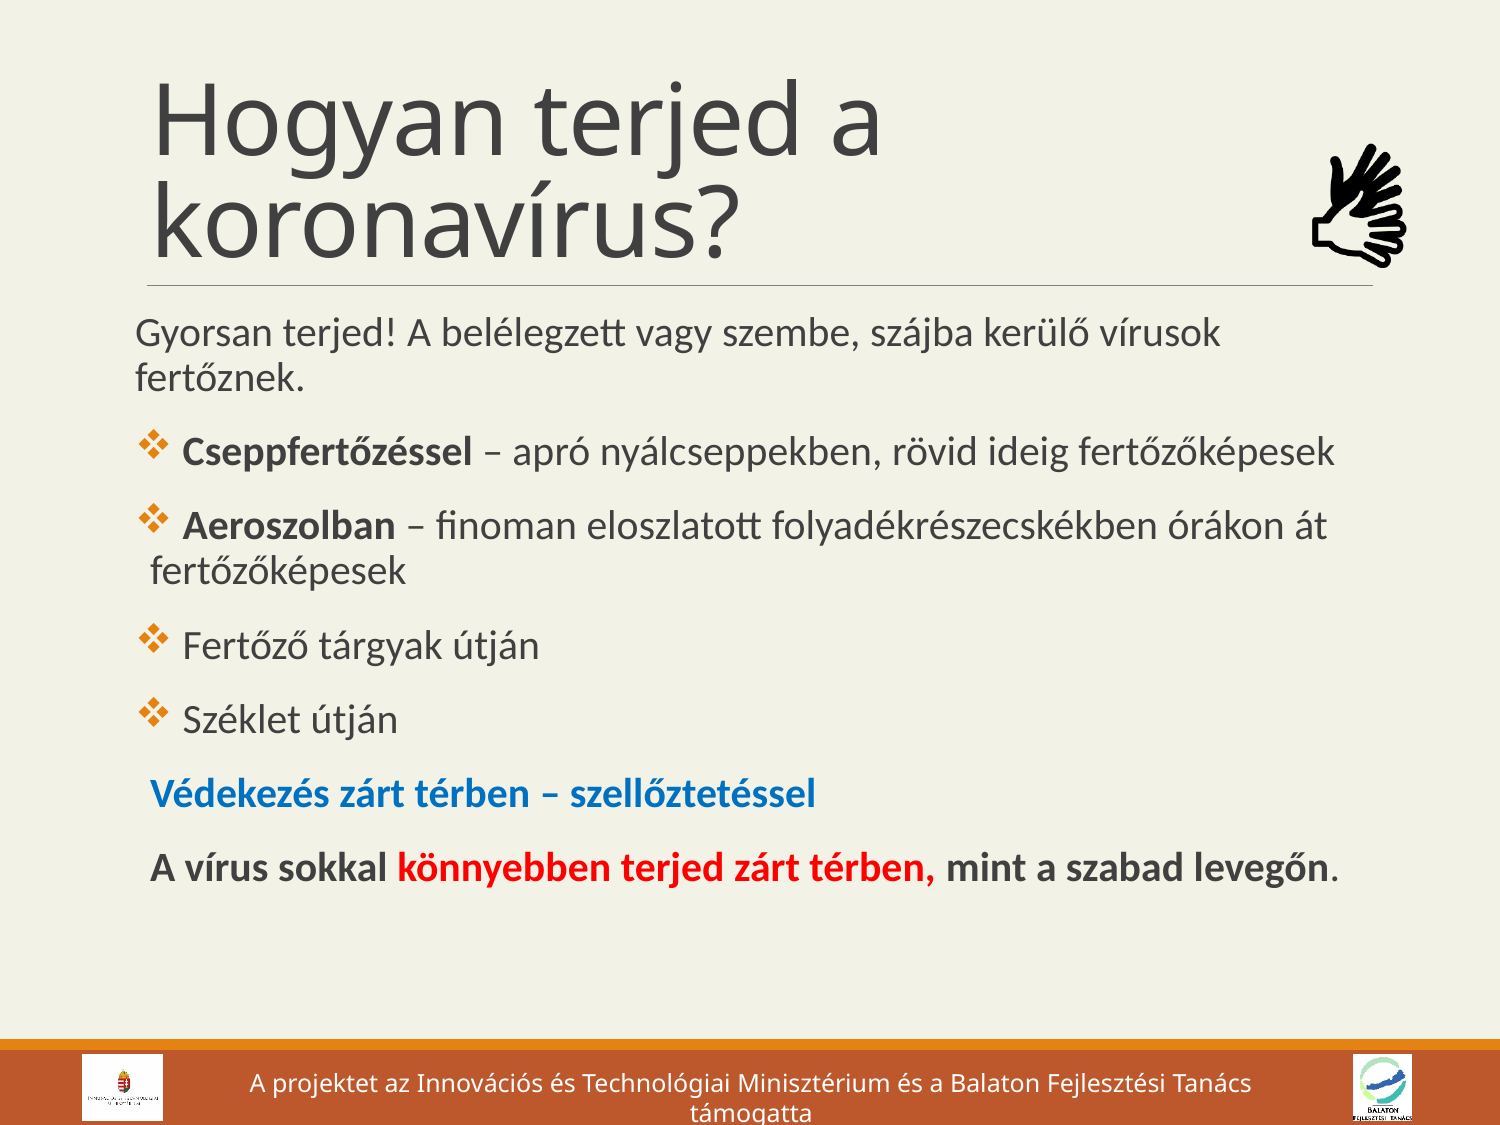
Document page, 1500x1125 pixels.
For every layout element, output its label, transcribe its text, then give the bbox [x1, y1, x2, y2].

picture [81, 1054, 164, 1122]
picture [1286, 129, 1431, 281]
picture [1352, 1054, 1413, 1122]
title Hogyan terjed a koronavírus? [135, 47, 1417, 285]
list Gyorsan terjed! A belélegzett vagy szembe, szájba kerülő vírusok fertőznek. Cseppfertőzéssel – apró nyálcseppekben, rövid ideig fertőzőképesek Aeroszolban – finoman eloszlatott folyadékrészecskékben órákon át fertőzőképesek Fertőző tárgyak útján Széklet útján Védekezés zárt térben – szellőztetéssel A vírus sokkal könnyebben terjed zárt térben, mint a szabad levegőn. [135, 302, 1373, 963]
text_box A projektet az Innovációs és Technológiai Minisztérium és a Balaton Fejlesztési Tanács támogatta [186, 1060, 1317, 1125]
